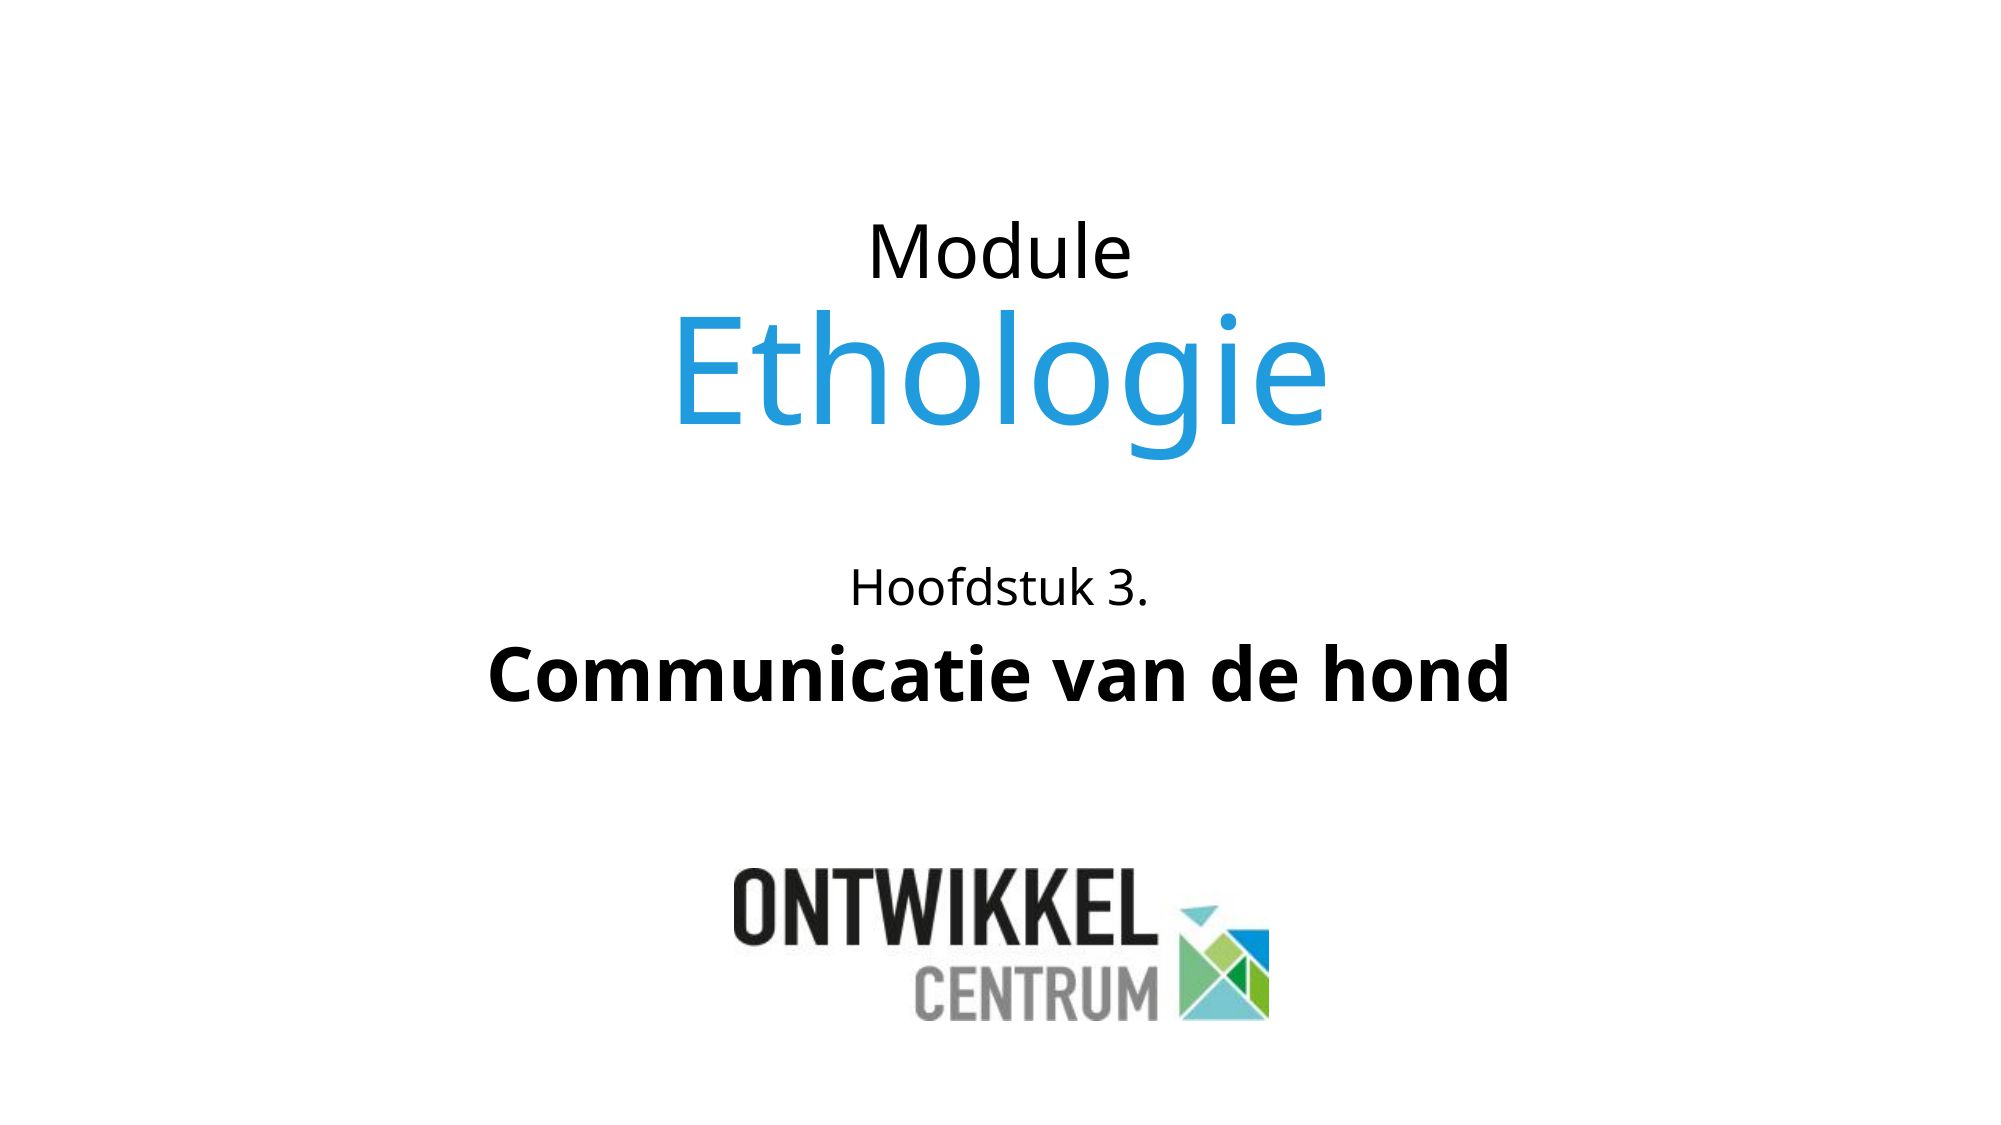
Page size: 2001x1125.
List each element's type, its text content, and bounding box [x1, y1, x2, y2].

subtitle Hoofdstuk 3. Communicatie van de hond [249, 554, 1750, 827]
picture [734, 868, 1269, 1021]
title Module Ethologie [249, 107, 1750, 465]
